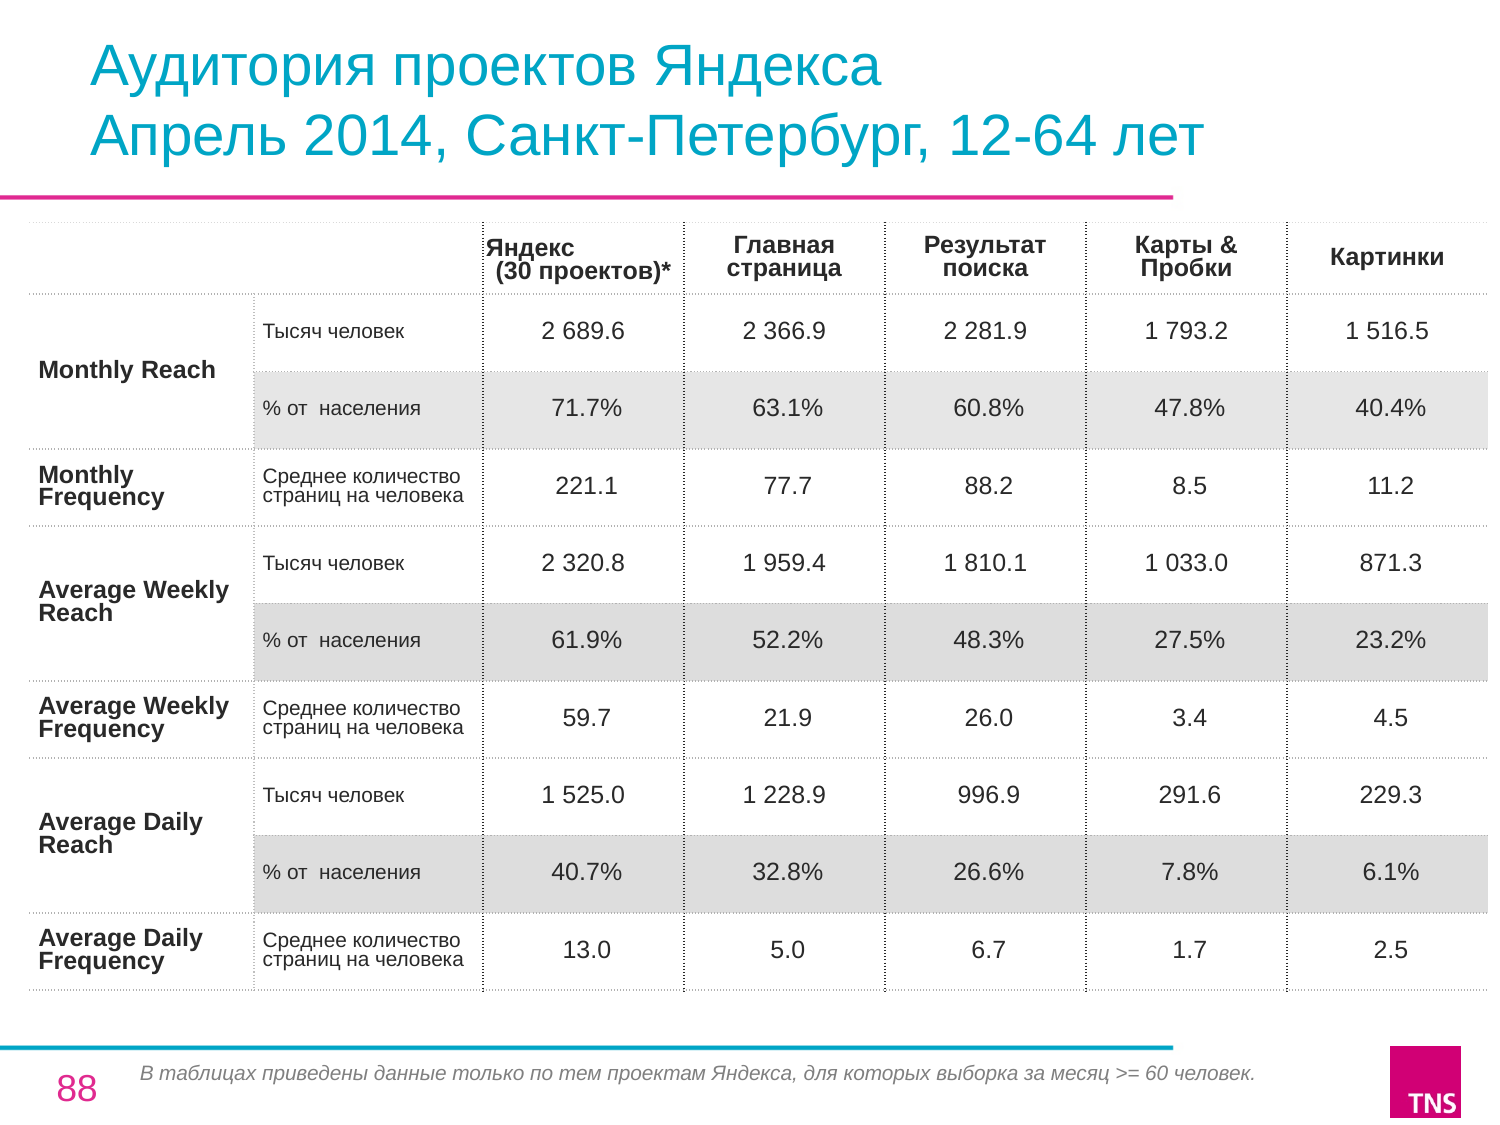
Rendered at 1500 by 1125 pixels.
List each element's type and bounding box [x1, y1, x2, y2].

picture [0, 0, 1500, 1125]
title [74, 8, 1476, 187]
text_box [124, 1052, 1463, 1092]
slide_number [40, 1055, 392, 1125]
table_header [29, 223, 1488, 294]
table_cell [29, 294, 1488, 990]
